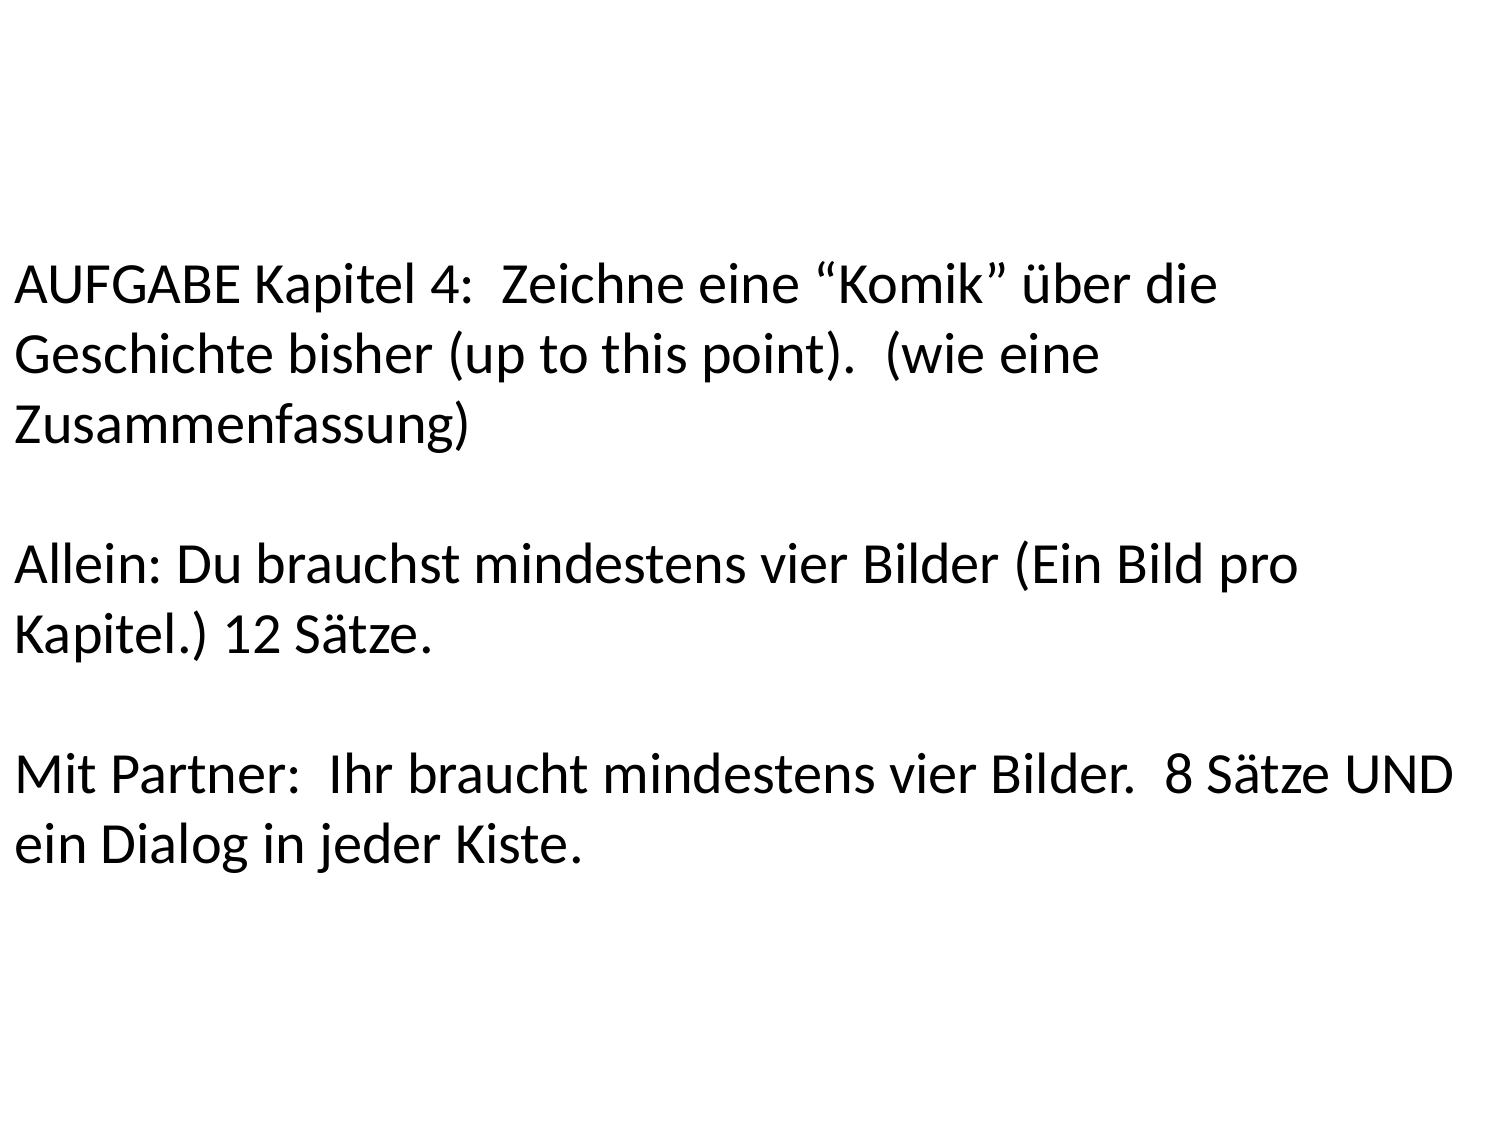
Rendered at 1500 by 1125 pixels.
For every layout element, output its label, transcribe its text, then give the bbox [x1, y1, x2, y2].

text_box AUFGABE Kapitel 4: Zeichne eine “Komik” über die Geschichte bisher (up to this point). (wie eine Zusammenfassung) Allein: Du brauchst mindestens vier Bilder (Ein Bild pro Kapitel.) 12 Sätze. Mit Partner: Ihr braucht mindestens vier Bilder. 8 Sätze UND ein Dialog in jeder Kiste. [0, 237, 1500, 883]
